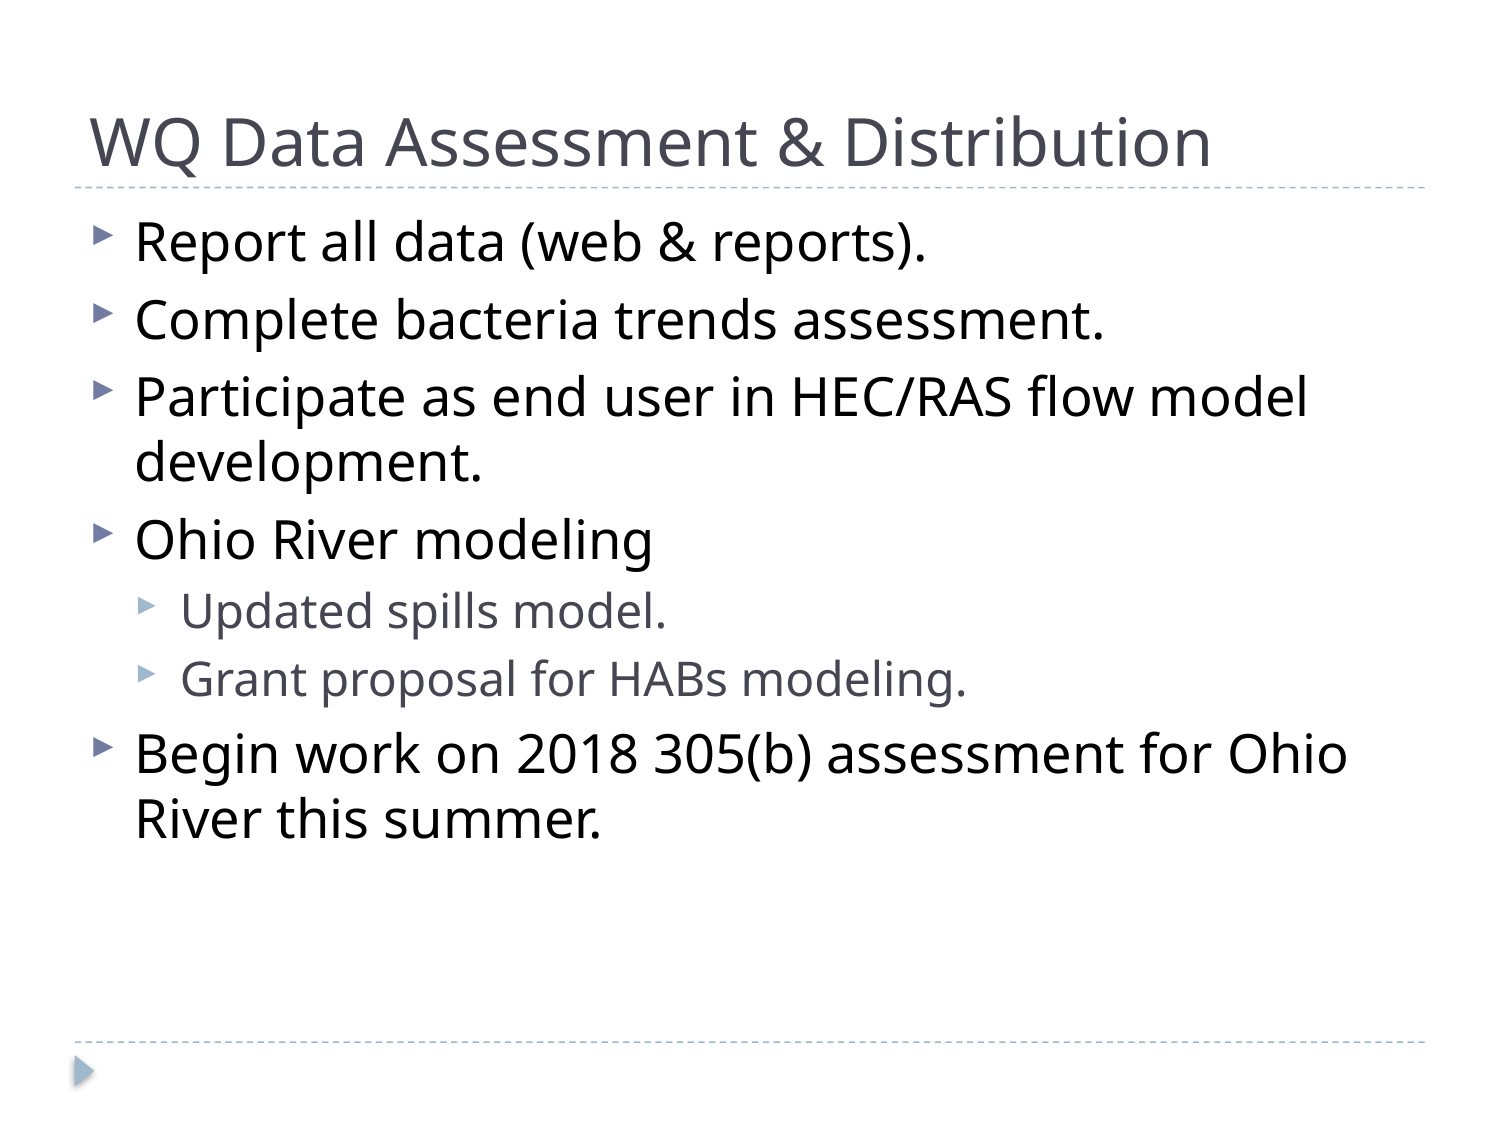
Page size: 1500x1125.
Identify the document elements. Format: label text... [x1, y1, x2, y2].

title WQ Data Assessment & Distribution [75, 24, 1425, 188]
list Report all data (web & reports). Complete bacteria trends assessment. Participate as end user in HEC/RAS flow model development. Ohio River modeling Updated spills model. Grant proposal for HABs modeling. Begin work on 2018 305(b) assessment for Ohio River this summer. [75, 200, 1425, 1010]
